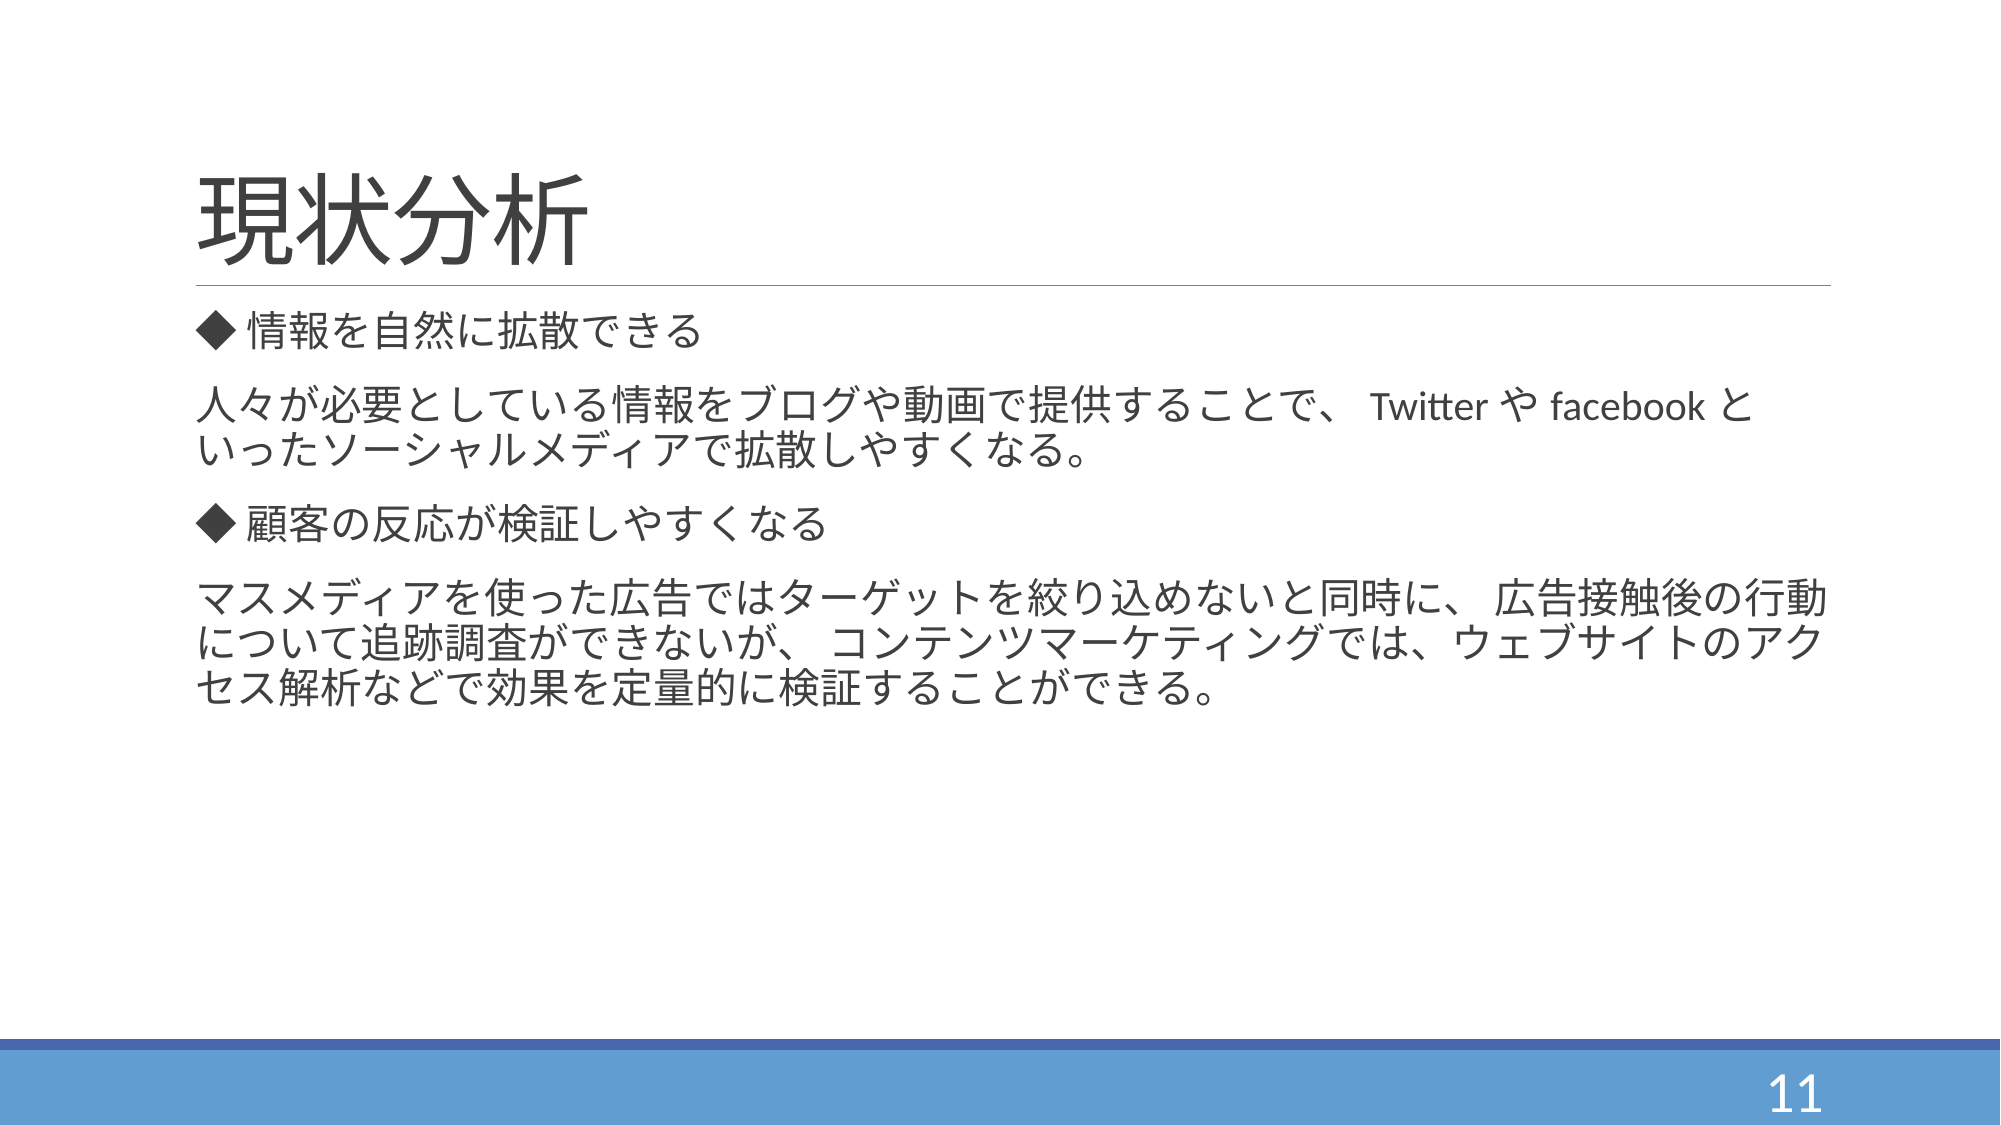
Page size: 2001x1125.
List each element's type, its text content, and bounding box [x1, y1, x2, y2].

list ◆情報を自然に拡散できる 人々が必要としている情報をブログや動画で提供することで、Twitterやfacebookといったソーシャルメディアで拡散しやすくなる。 ◆顧客の反応が検証しやすくなる マスメディアを使った広告ではターゲットを絞り込めないと同時に、 広告接触後の行動について追跡調査ができないが、 コンテンツマーケティングでは、ウェブサイトのアクセス解析などで効果を定量的に検証することができる。 [180, 302, 1830, 963]
slide_number 11 [1624, 1059, 1840, 1120]
title 現状分析 [180, 47, 1830, 285]
